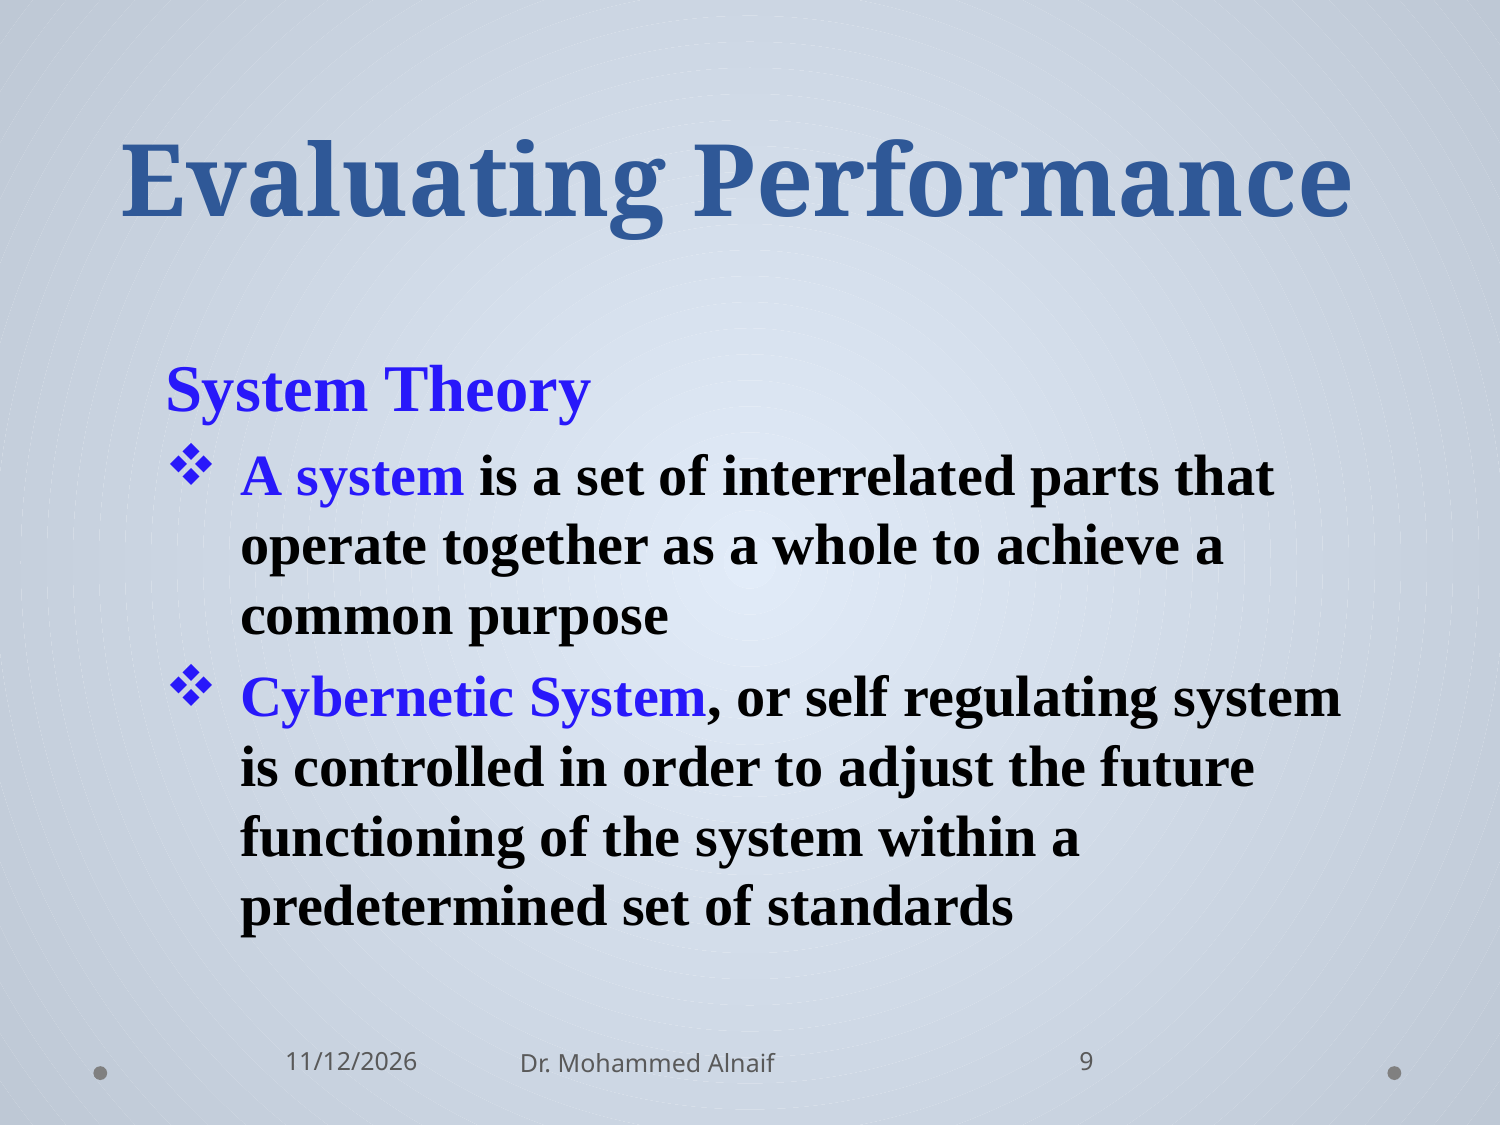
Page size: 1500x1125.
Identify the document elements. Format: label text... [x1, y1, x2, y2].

title Evaluating Performance [100, 78, 1376, 244]
footer Dr. Mohammed Alnaif [512, 1025, 988, 1100]
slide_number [75, 1025, 425, 1100]
subtitle System Theory A system is a set of interrelated parts that operate together as a whole to achieve a common purpose Cybernetic System, or self regulating system is controlled in order to adjust the future functioning of the system within a predetermined set of standards [150, 337, 1388, 988]
slide_number 9 [1074, 1025, 1425, 1100]
